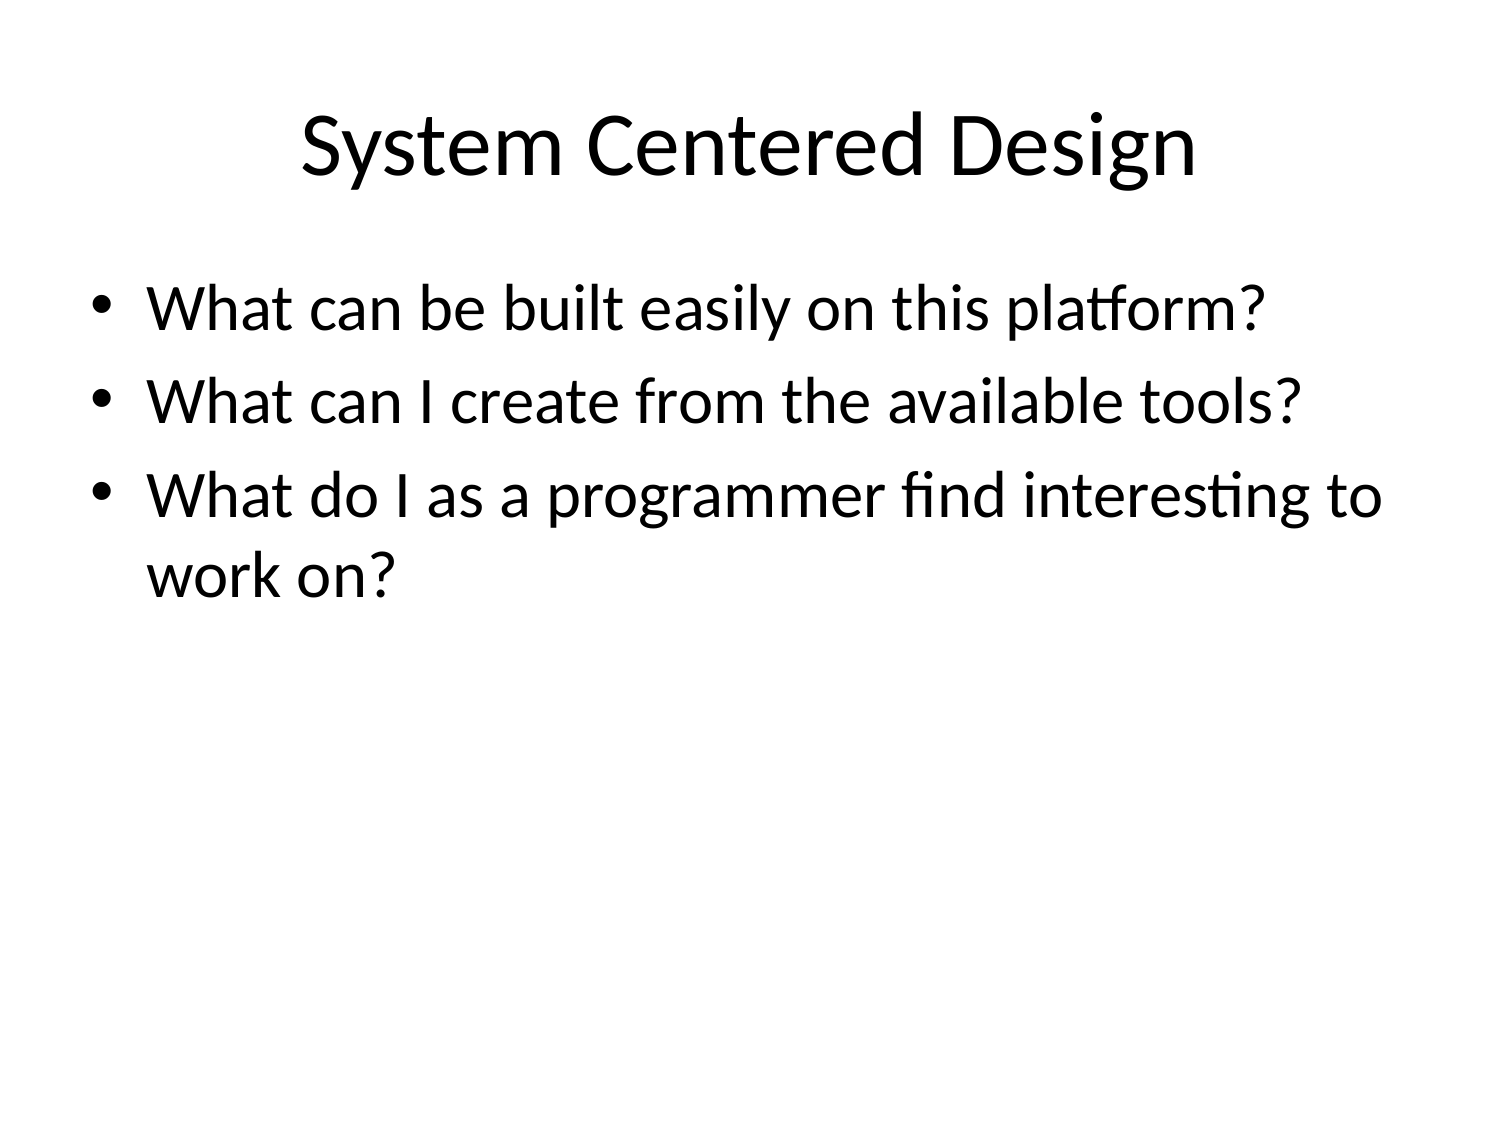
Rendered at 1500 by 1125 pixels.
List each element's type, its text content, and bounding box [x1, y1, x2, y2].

title System Centered Design [75, 45, 1425, 233]
list What can be built easily on this platform? What can I create from the available tools? What do I as a programmer find interesting to work on? [75, 256, 1417, 1125]
